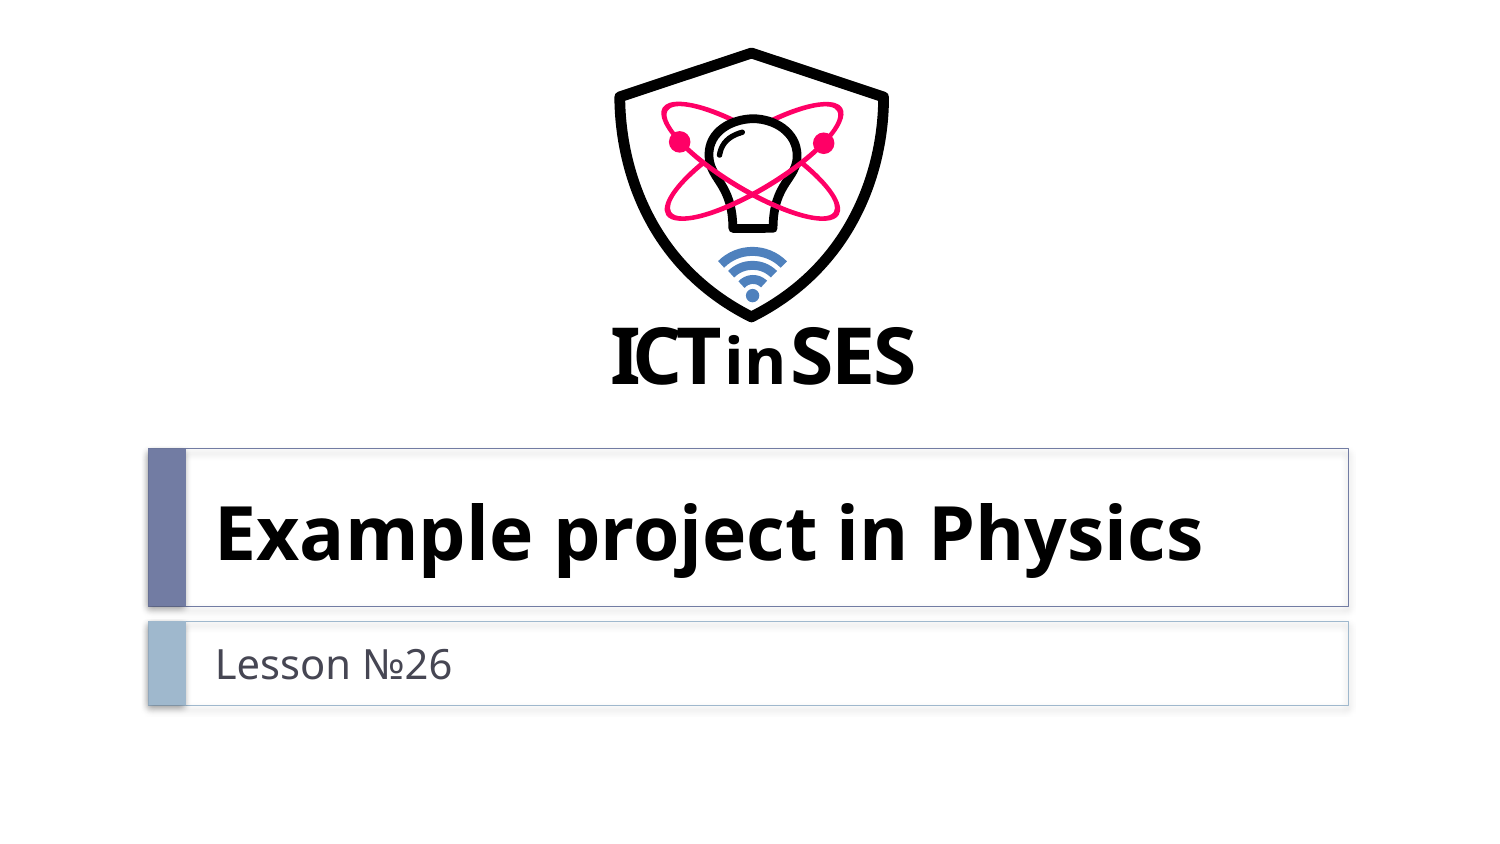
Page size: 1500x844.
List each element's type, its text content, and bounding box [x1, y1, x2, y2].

title Example project in Physics [200, 478, 1325, 600]
subtitle Lesson №26 [200, 630, 1325, 697]
